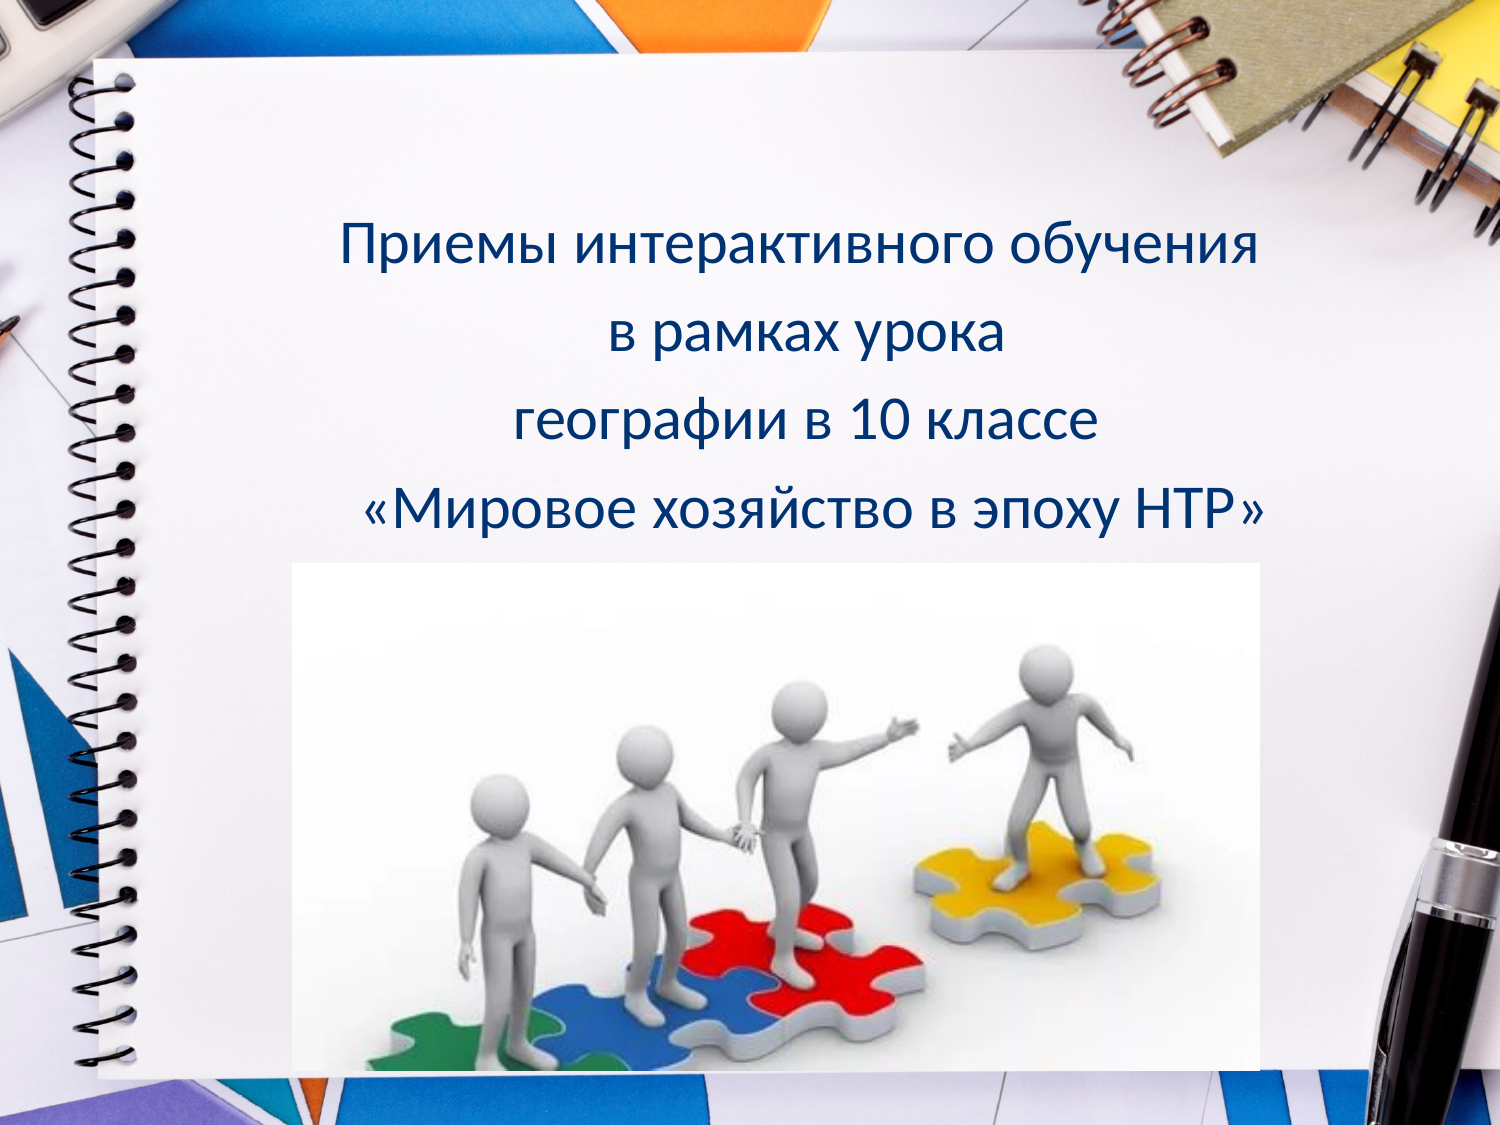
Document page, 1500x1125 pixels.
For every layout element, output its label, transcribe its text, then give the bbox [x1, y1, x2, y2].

list Приемы интерактивного обучения в рамках урока географии в 10 классе «Мировое хозяйство в эпоху НТР» [220, 201, 1409, 610]
picture [0, 0, 1500, 1125]
